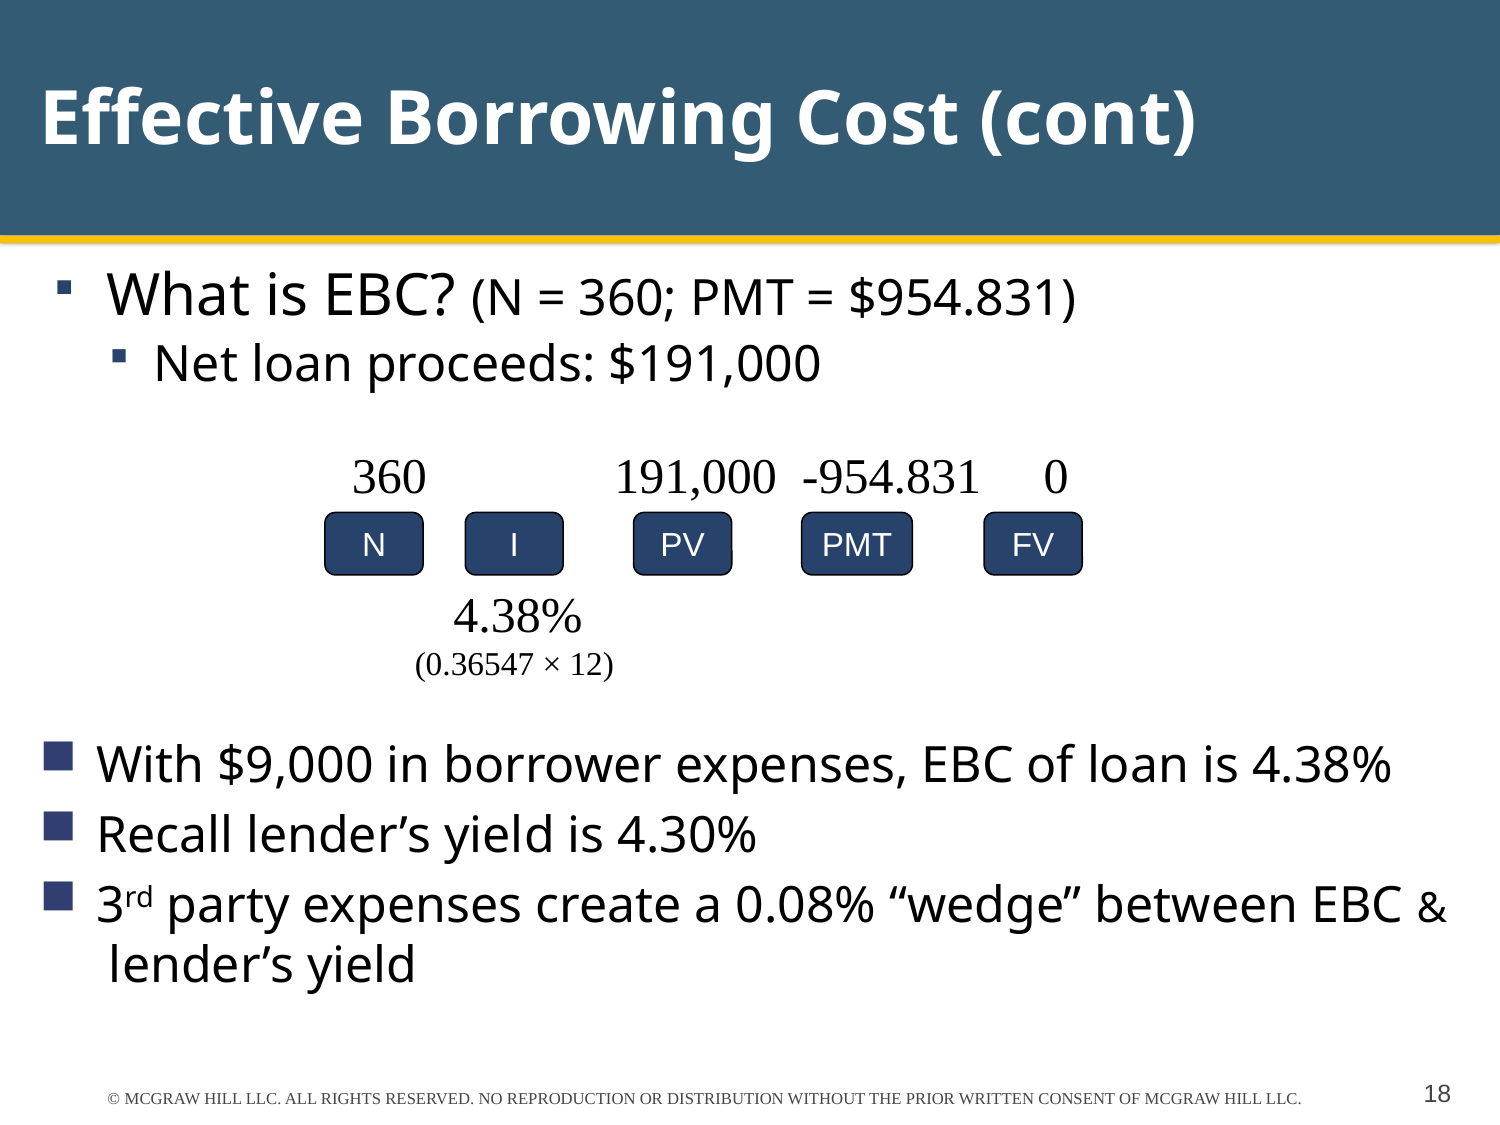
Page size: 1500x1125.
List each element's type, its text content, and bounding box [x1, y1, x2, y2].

slide_number 18 [1345, 1062, 1467, 1108]
footer © MCGRAW HILL LLC. ALL RIGHTS RESERVED. NO REPRODUCTION OR DISTRIBUTION WITHOUT THE PRIOR WRITTEN CONSENT OF MCGRAW HILL LLC. [75, 1062, 1337, 1108]
list What is EBC? (N = 360; PMT = $954.831) Net loan proceeds: $191,000 [24, 249, 1350, 438]
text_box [324, 512, 1083, 575]
title Effective Borrowing Cost (cont) [24, 37, 1463, 192]
text_box 360 191,000 -954.831 0 [337, 436, 1084, 512]
text_box With $9,000 in borrower expenses, EBC of loan is 4.38% Recall lender’s yield is 4.30% 3rd party expenses create a 0.08% “wedge” between EBC & lender’s yield [24, 725, 1463, 1063]
text_box 4.38% (0.36547 × 12) [301, 574, 630, 690]
